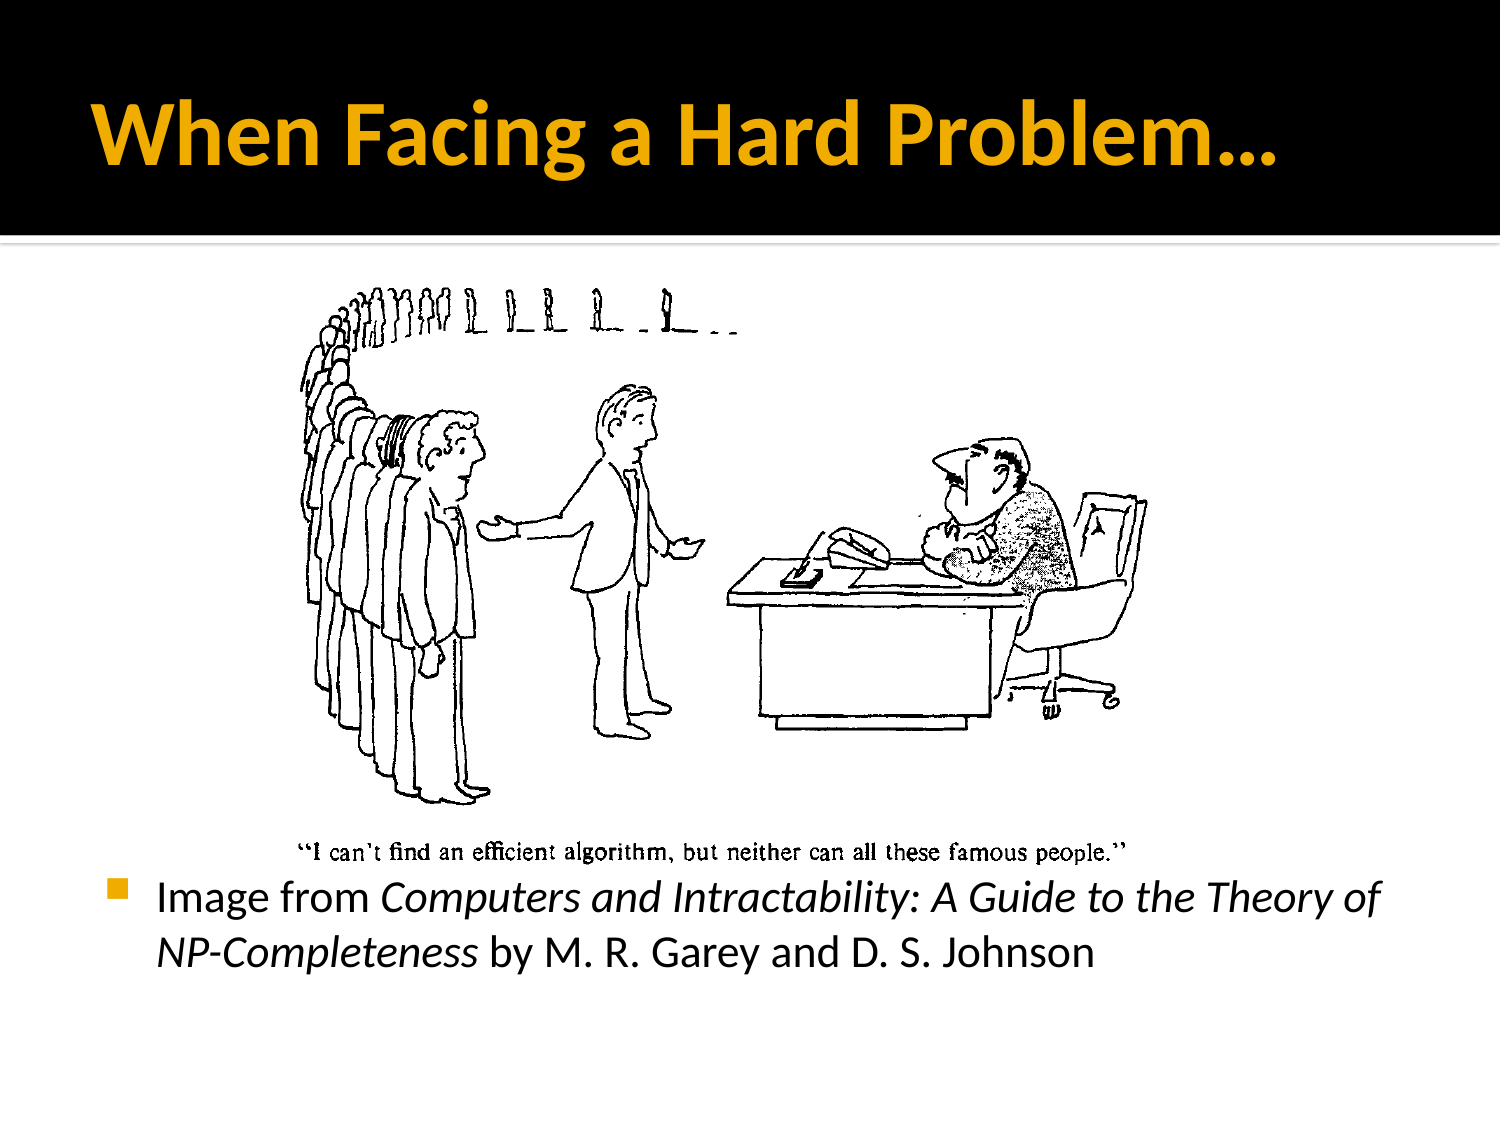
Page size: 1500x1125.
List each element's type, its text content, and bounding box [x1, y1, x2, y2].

list Image from Computers and Intractability: A Guide to the Theory of NP-Completeness by M. R. Garey and D. S. Johnson [75, 291, 1425, 1050]
picture [274, 257, 1170, 888]
title When Facing a Hard Problem… [75, 25, 1425, 231]
